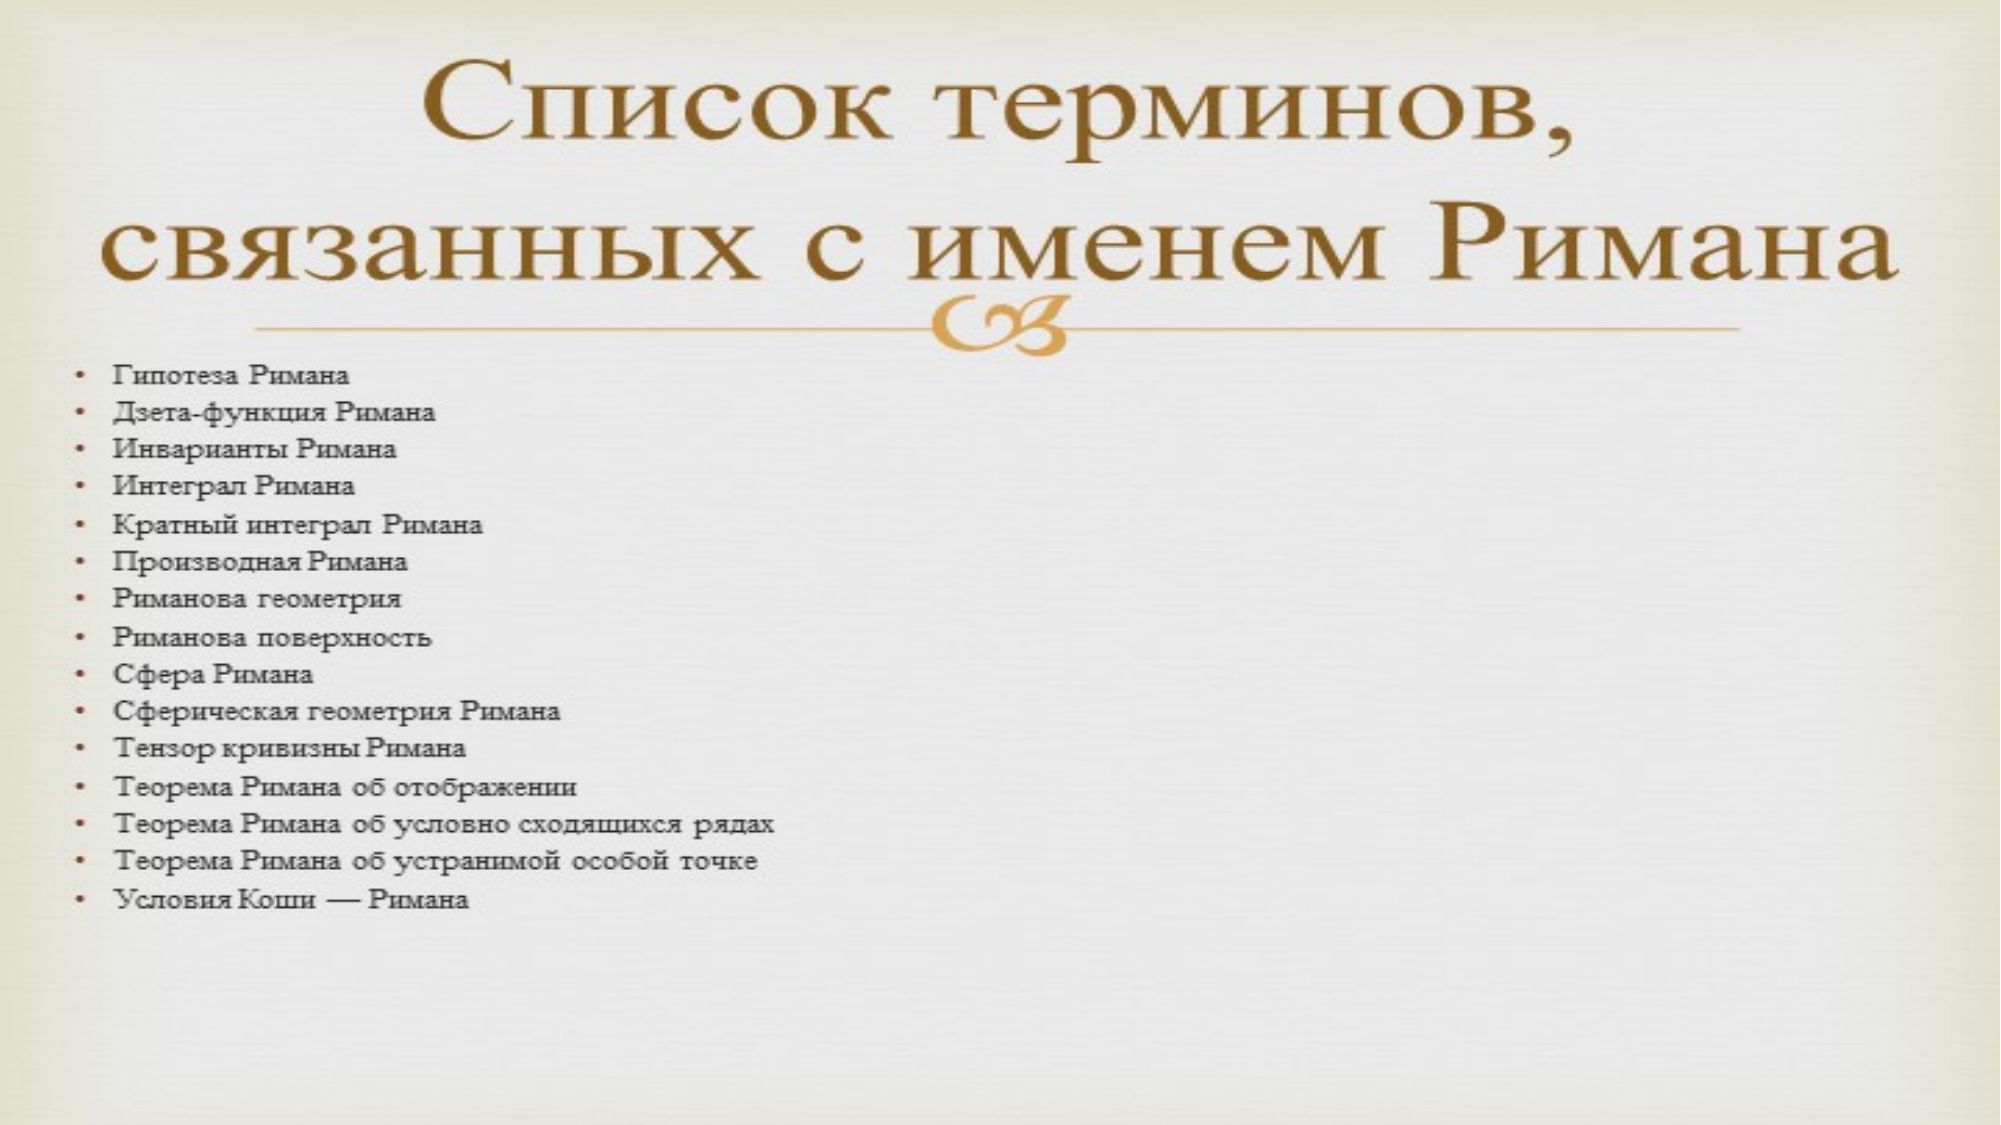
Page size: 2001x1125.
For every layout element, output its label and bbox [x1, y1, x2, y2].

list [0, 0, 2000, 1125]
